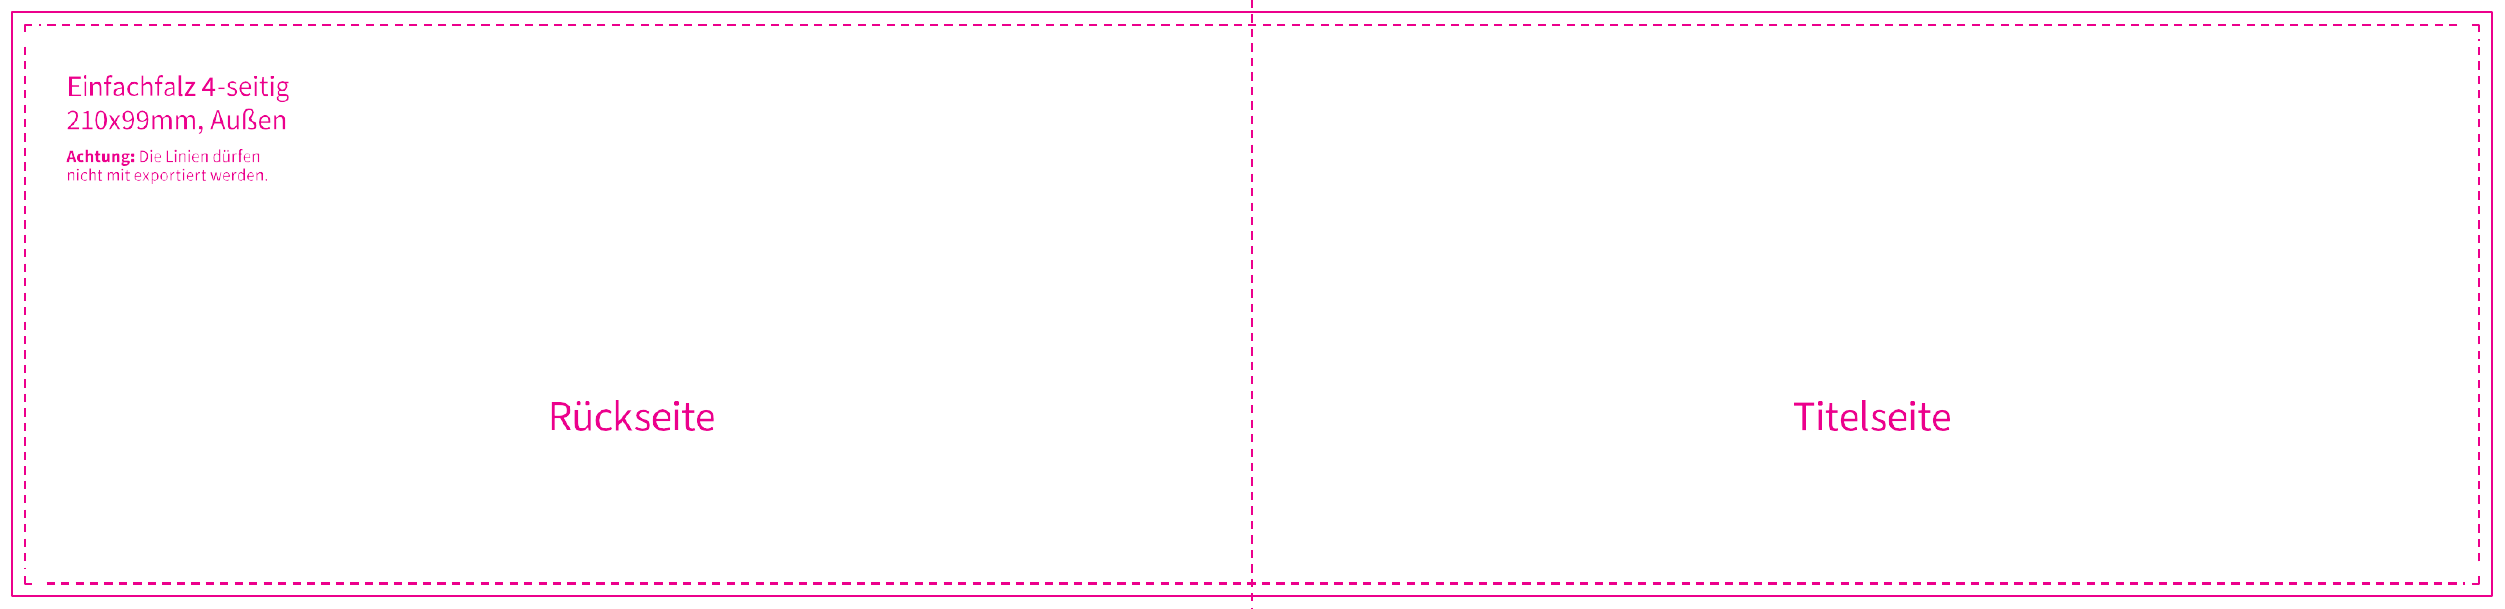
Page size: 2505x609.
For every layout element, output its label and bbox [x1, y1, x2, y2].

text_box [24, 24, 32, 33]
text_box [1793, 400, 1951, 431]
text_box [66, 149, 267, 184]
text_box [2471, 576, 2480, 584]
text_box [24, 576, 32, 584]
text_box [2471, 24, 2480, 33]
text_box [551, 400, 715, 431]
text_box [67, 74, 290, 134]
